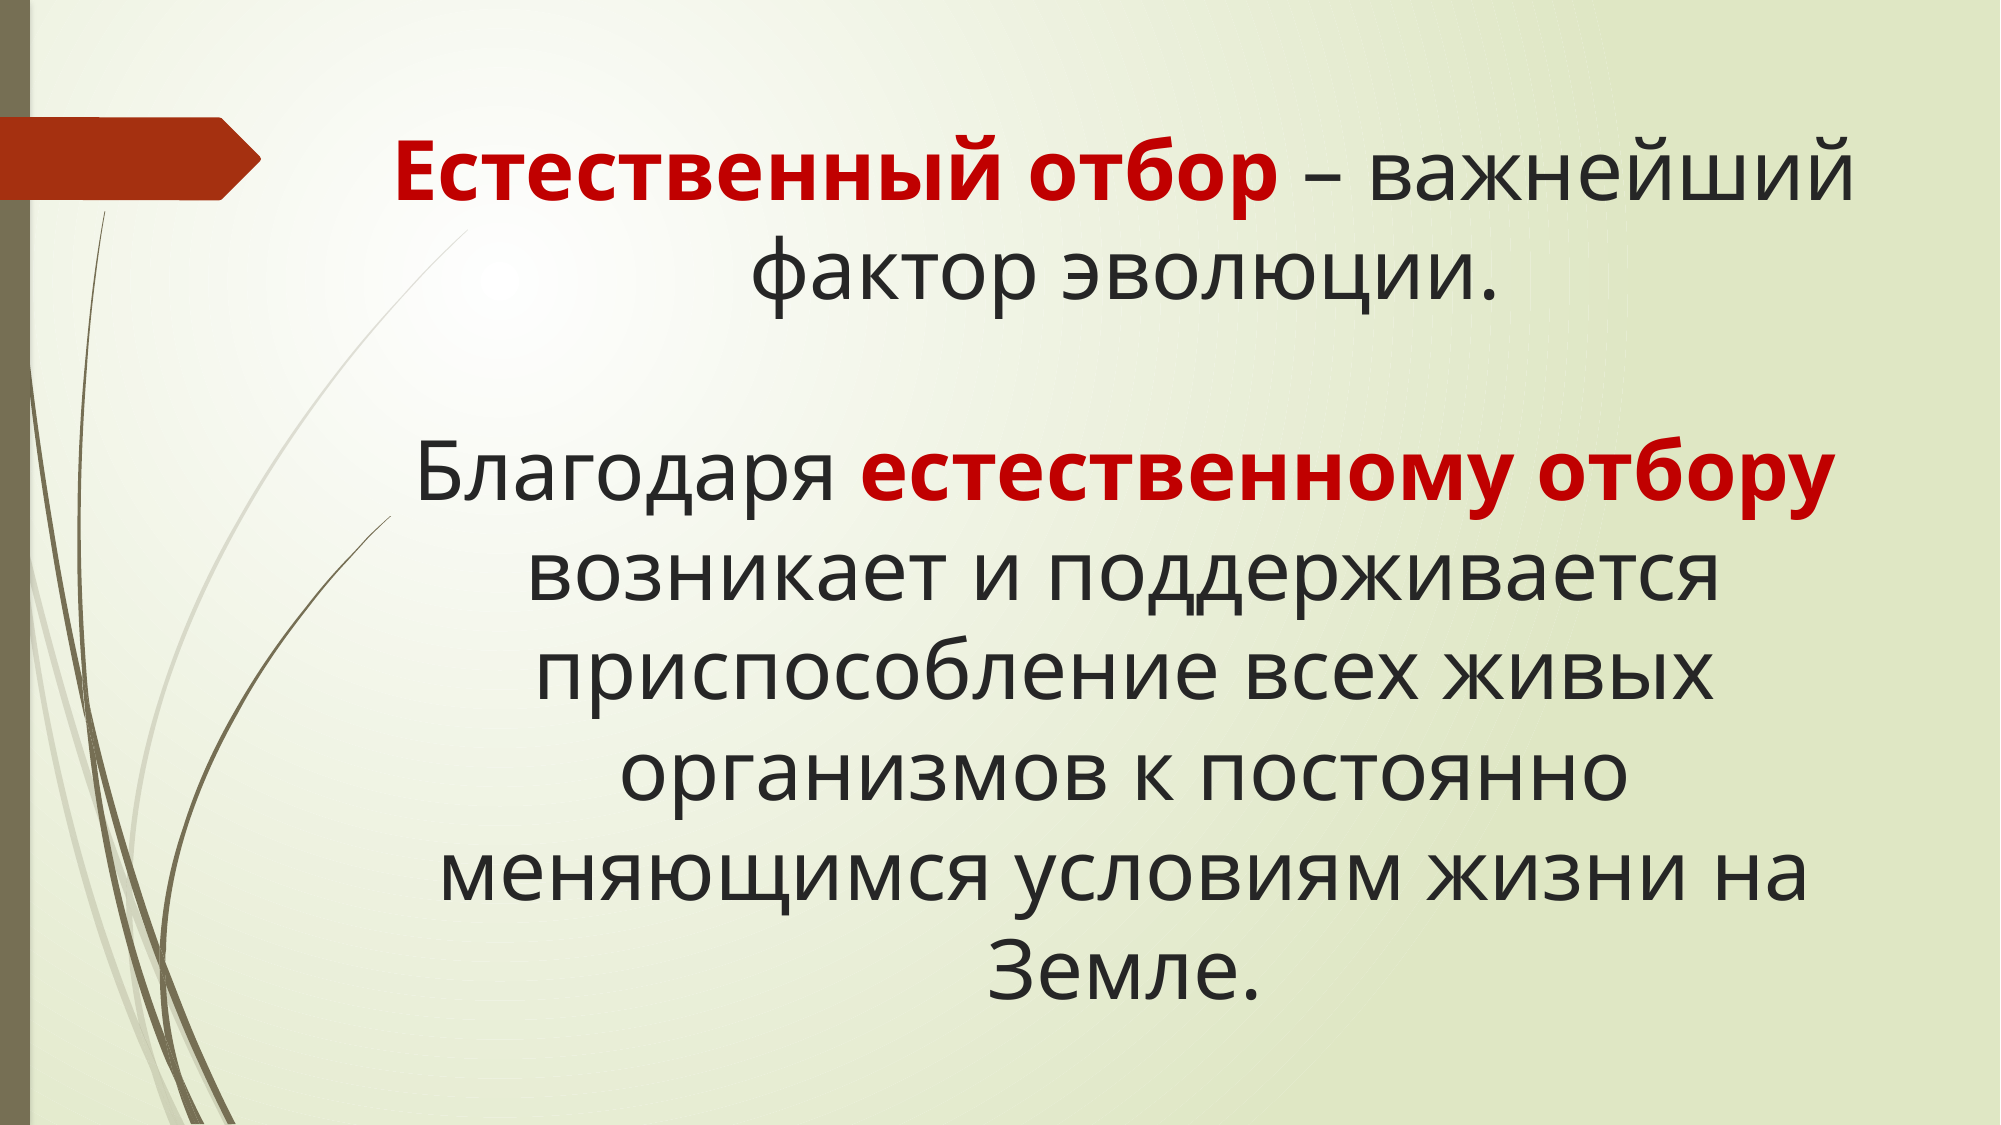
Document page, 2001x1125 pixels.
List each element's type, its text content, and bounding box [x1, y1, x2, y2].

title Естественный отбор – важнейший фактор эволюции. Благодаря естественному отбору возникает и поддерживается приспособление всех живых организмов к постоянно меняющимся условиям жизни на Земле. [326, 109, 1924, 1016]
